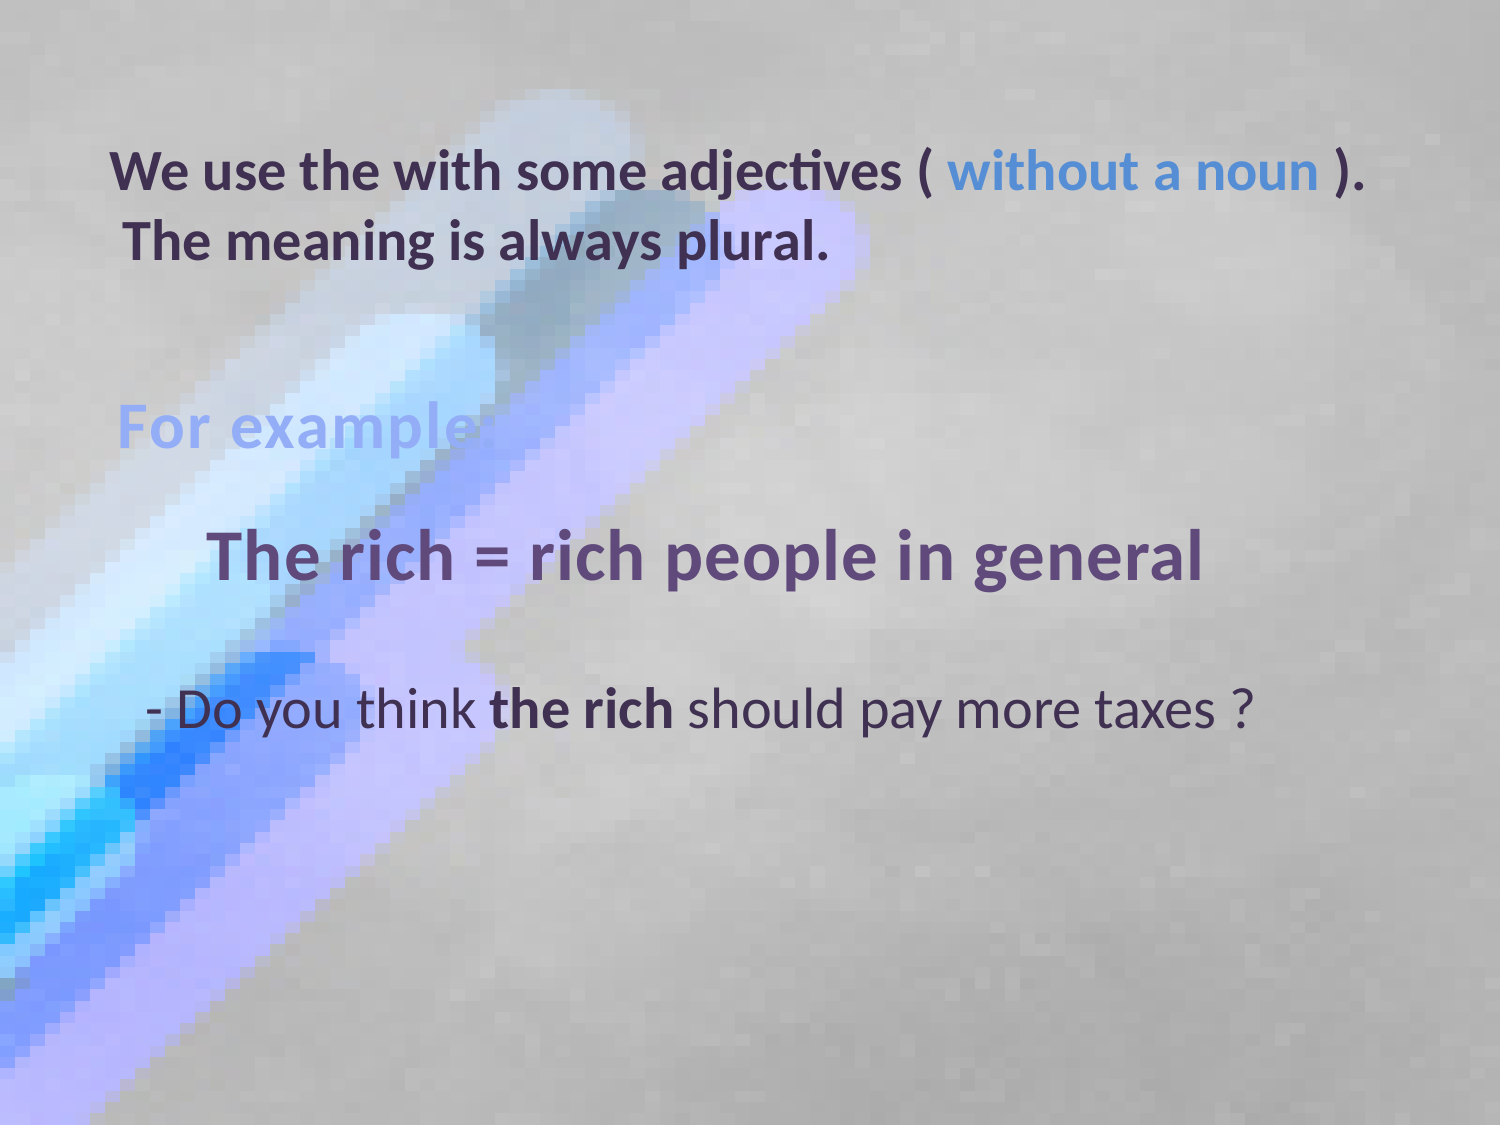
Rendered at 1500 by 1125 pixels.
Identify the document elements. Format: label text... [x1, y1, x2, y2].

text_box - Do you think the rich should pay more taxes ? [130, 662, 1286, 748]
text_box For example: [103, 374, 514, 470]
picture [0, 0, 1500, 1125]
text_box The rich = rich people in general [191, 499, 1222, 603]
text_box We use the with some adjectives ( without a noun ). The meaning is always plural. [95, 124, 1383, 280]
